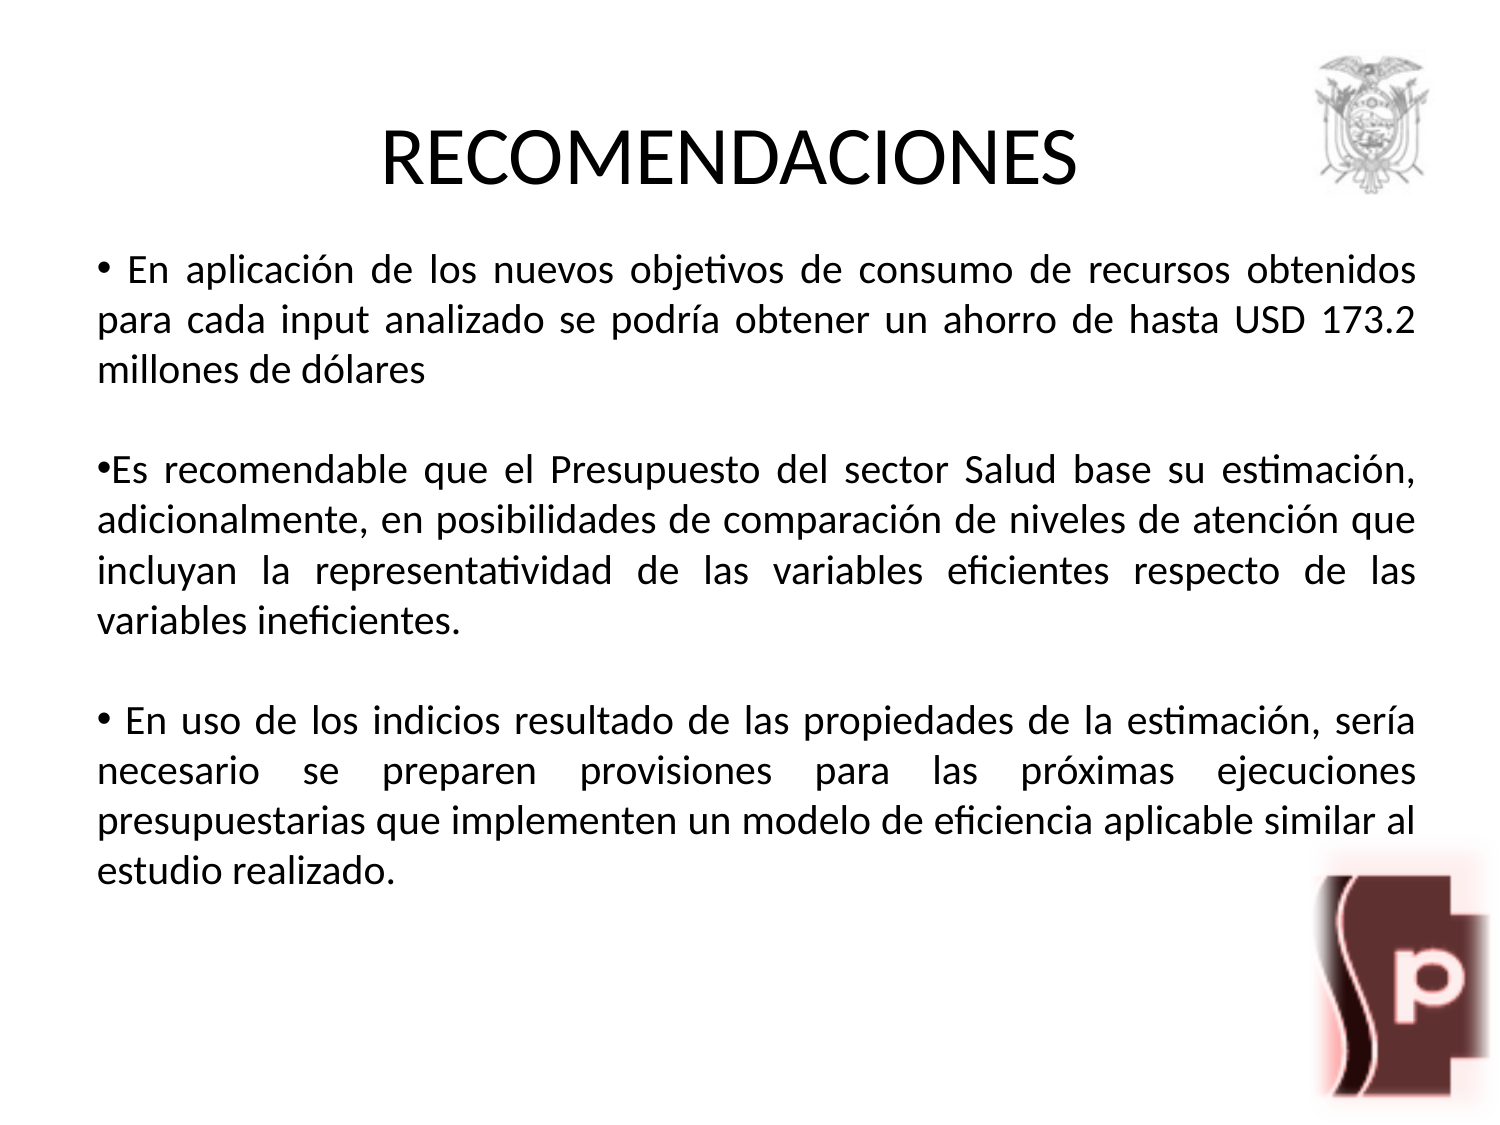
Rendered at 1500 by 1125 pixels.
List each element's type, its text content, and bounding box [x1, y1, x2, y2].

list RECOMENDACIONES [363, 93, 1114, 223]
picture [1312, 49, 1437, 200]
picture [1307, 831, 1500, 1125]
text_box En aplicación de los nuevos objetivos de consumo de recursos obtenidos para cada input analizado se podría obtener un ahorro de hasta USD 173.2 millones de dólares Es recomendable que el Presupuesto del sector Salud base su estimación, adicionalmente, en posibilidades de comparación de niveles de atención que incluyan la representatividad de las variables eficientes respecto de las variables ineficientes. En uso de los indicios resultado de las propiedades de la estimación, sería necesario se preparen provisiones para las próximas ejecuciones presupuestarias que implementen un modelo de eficiencia aplicable similar al estudio realizado. [81, 234, 1432, 1055]
